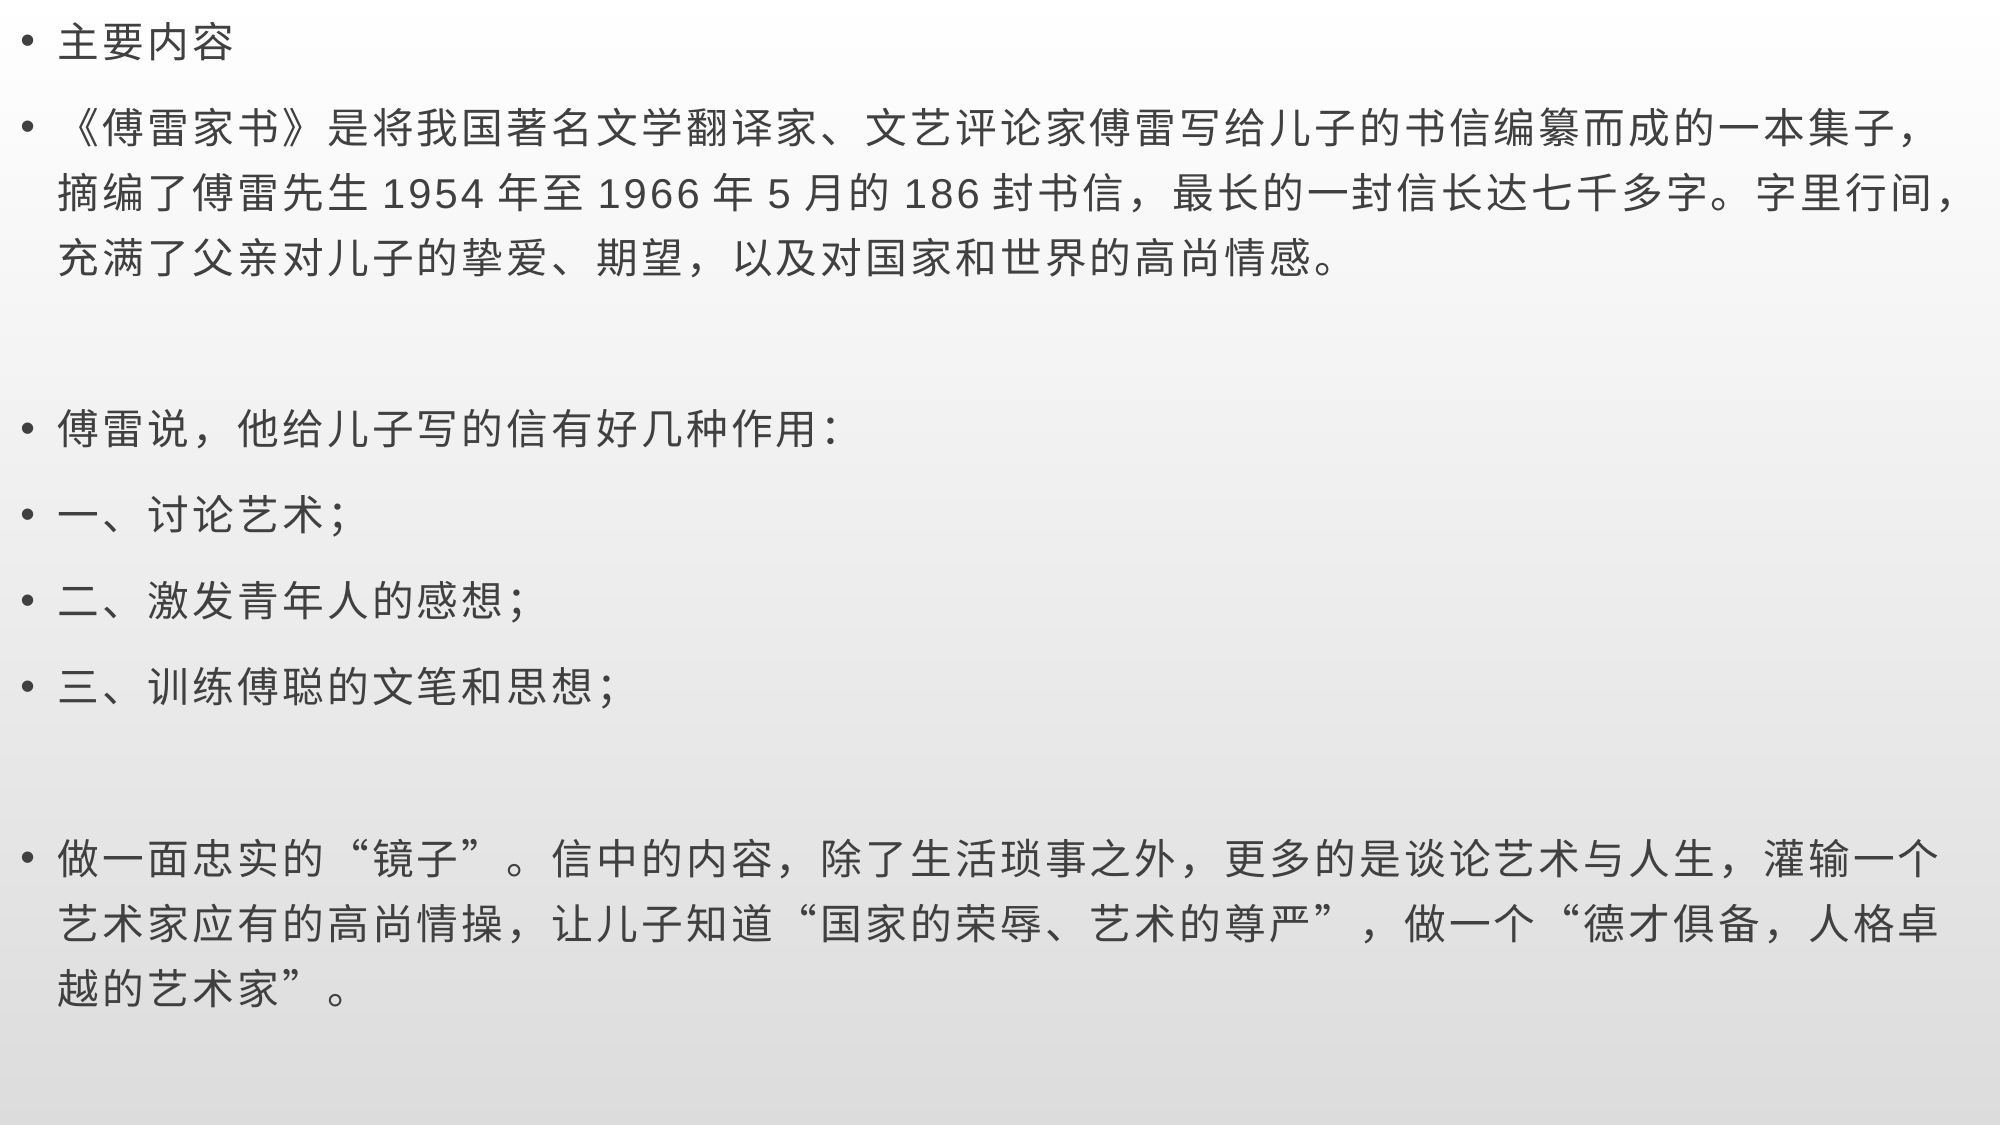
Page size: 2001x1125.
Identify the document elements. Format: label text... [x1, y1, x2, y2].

list 主要内容 《傅雷家书》是将我国著名文学翻译家、文艺评论家傅雷写给儿子的书信编纂而成的一本集子，摘编了傅雷先生1954年至1966年5月的186封书信，最长的一封信长达七千多字。字里行间，充满了父亲对儿子的挚爱、期望，以及对国家和世界的高尚情感。 傅雷说，他给儿子写的信有好几种作用： 一、讨论艺术； 二、激发青年人的感想； 三、训练傅聪的文笔和思想； 做一面忠实的“镜子”。信中的内容，除了生活琐事之外，更多的是谈论艺术与人生，灌输一个艺术家应有的高尚情操，让儿子知道“国家的荣辱、艺术的尊严”，做一个“德才俱备，人格卓越的艺术家”。 [3, 0, 1997, 1124]
